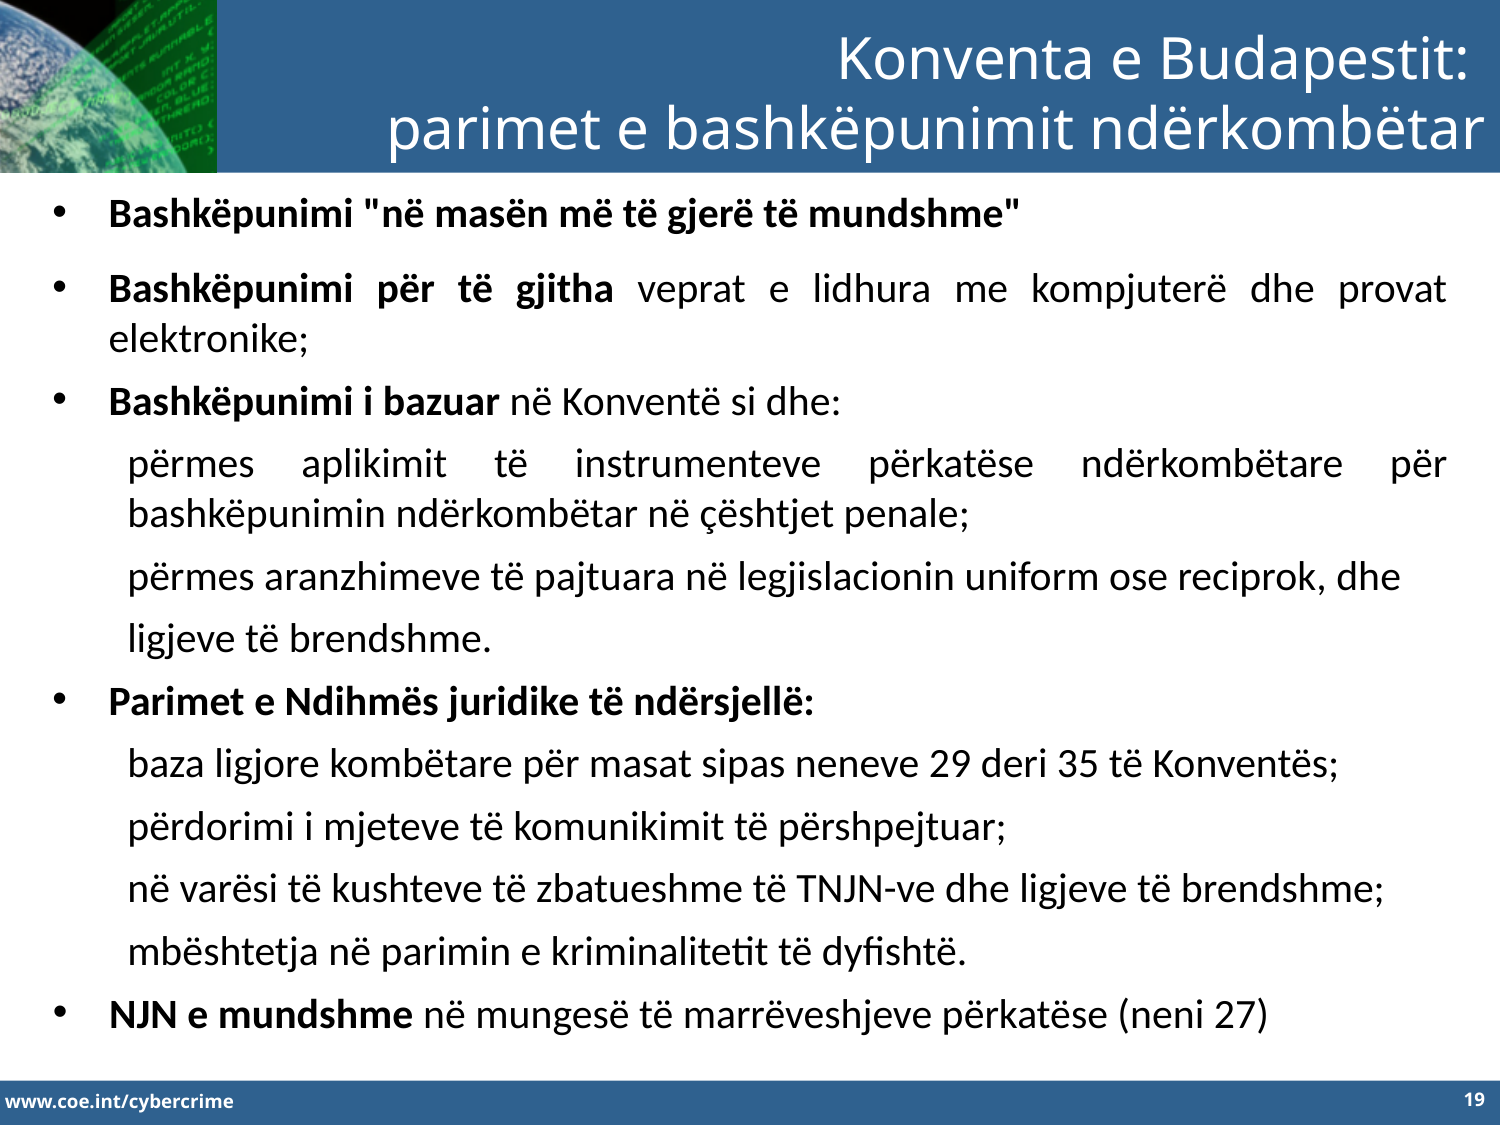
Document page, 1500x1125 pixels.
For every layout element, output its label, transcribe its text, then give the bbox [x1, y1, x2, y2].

text_box Konventa e Budapestit: parimet e bashkëpunimit ndërkombëtar [200, 14, 1500, 169]
picture [0, 1, 217, 173]
text_box Bashkëpunimi "në masën më të gjerë të mundshme" Bashkëpunimi për të gjitha veprat e lidhura me kompjuterë dhe provat elektronike; Bashkëpunimi i bazuar në Konventë si dhe: përmes aplikimit të instrumenteve përkatëse ndërkombëtare për bashkëpunimin ndërkombëtar në çështjet penale; përmes aranzhimeve të pajtuara në legjislacionin uniform ose reciprok, dhe ligjeve të brendshme. Parimet e Ndihmës juridike të ndërsjellë: baza ligjore kombëtare për masat sipas neneve 29 deri 35 të Konventës; përdorimi i mjeteve të komunikimit të përshpejtuar; në varësi të kushteve të zbatueshme të TNJN-ve dhe ligjeve të brendshme; mbështetja në parimin e kriminalitetit të dyfishtë. NJN e mundshme në mungesë të marrëveshjeve përkatëse (neni 27) [37, 178, 1463, 1044]
slide_number 19 [1149, 1079, 1500, 1125]
